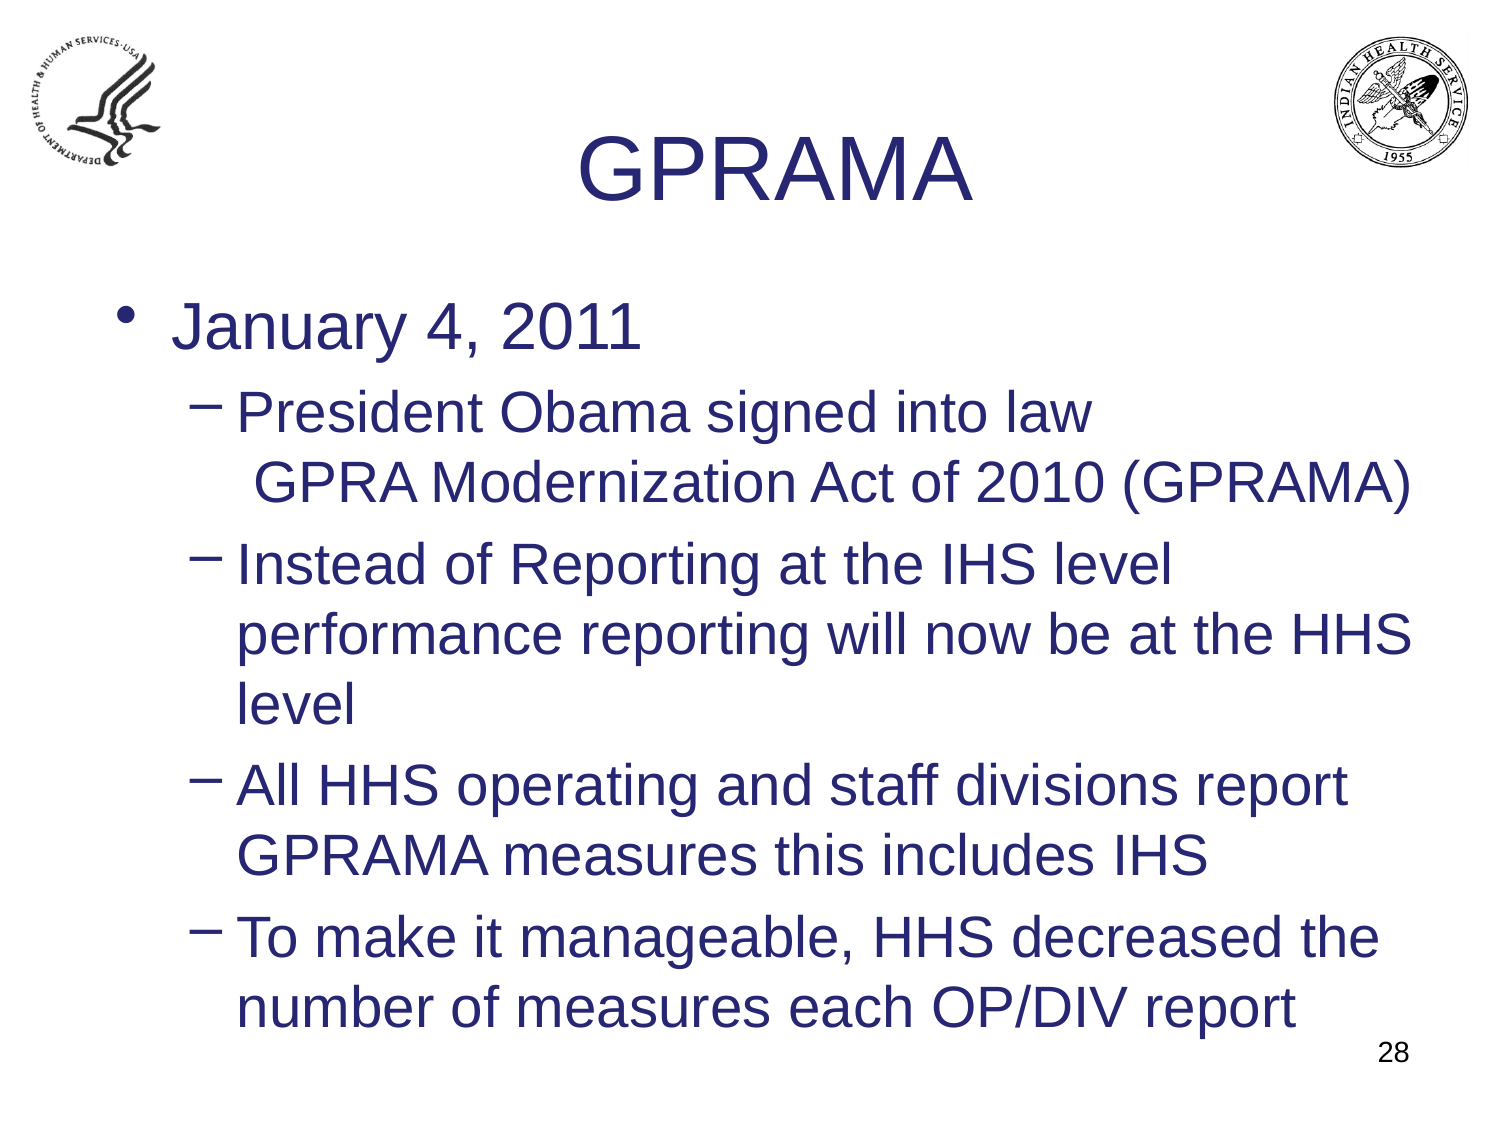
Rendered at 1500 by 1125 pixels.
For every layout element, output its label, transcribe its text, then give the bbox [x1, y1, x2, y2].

picture [1333, 33, 1469, 169]
text_box January 4, 2011 President Obama signed into law GPRA Modernization Act of 2010 (GPRAMA) Instead of Reporting at the IHS level performance reporting will now be at the HHS level All HHS operating and staff divisions report GPRAMA measures this includes IHS To make it manageable, HHS decreased the number of measures each OP/DIV report [99, 274, 1450, 1018]
text_box GPRAMA [99, 70, 1450, 258]
picture [28, 33, 164, 169]
slide_number 28 [1074, 1025, 1425, 1104]
